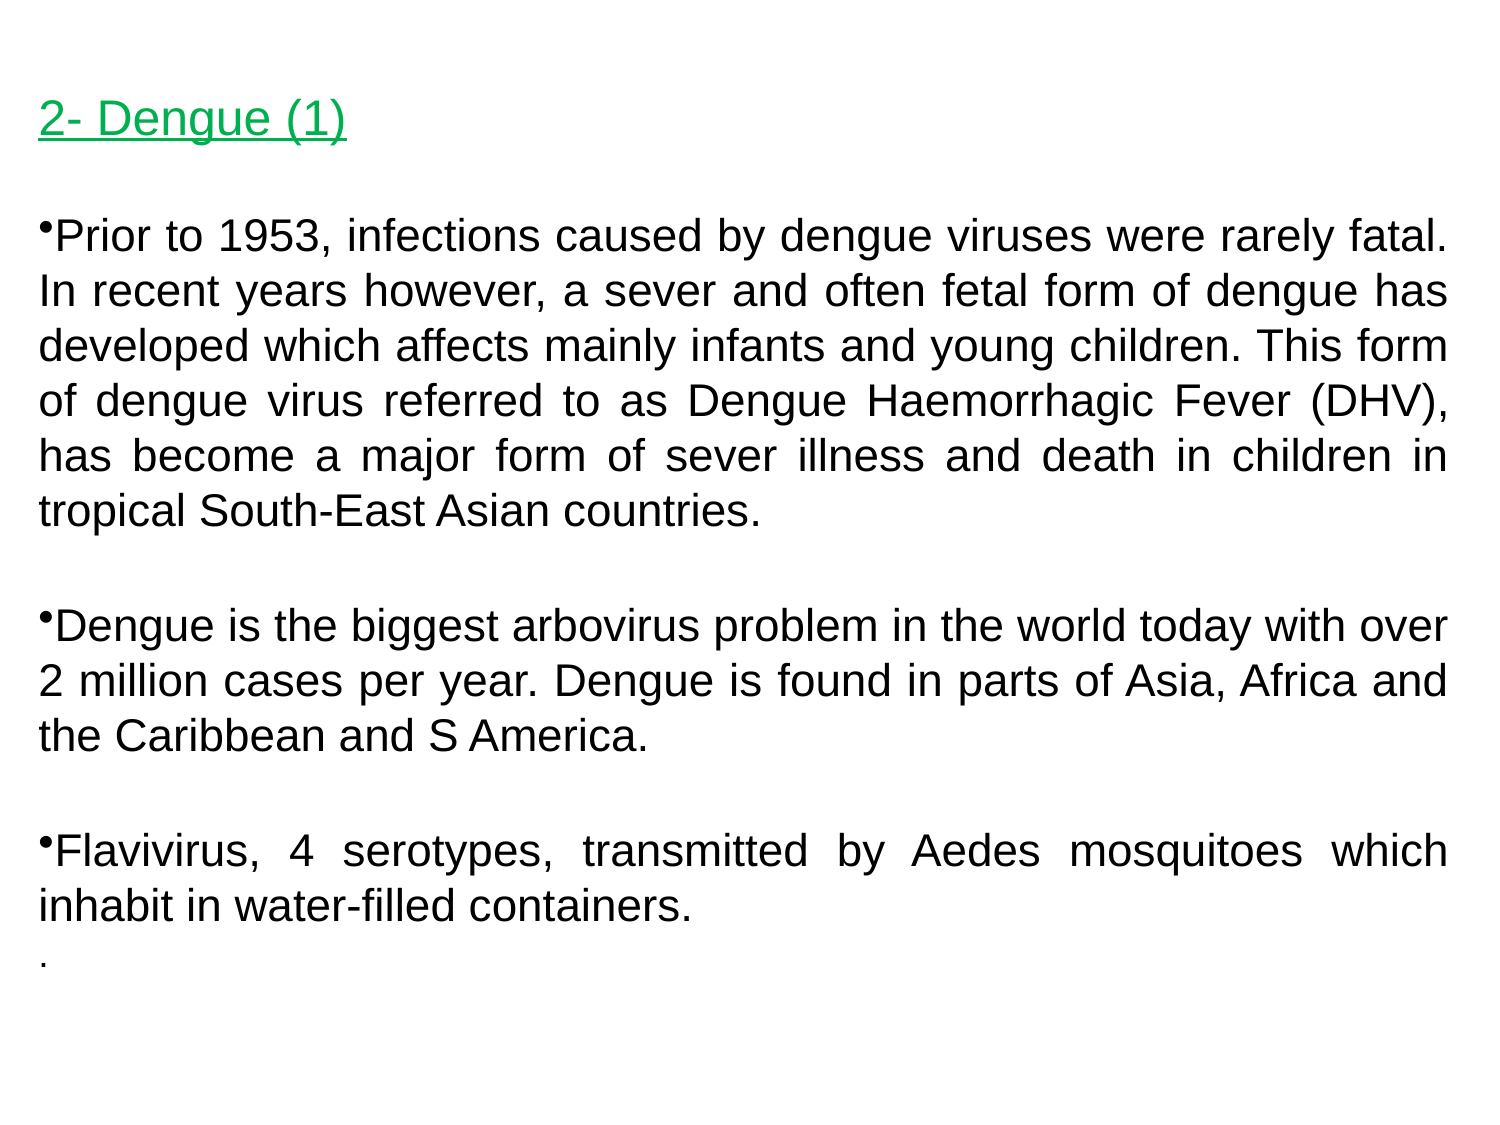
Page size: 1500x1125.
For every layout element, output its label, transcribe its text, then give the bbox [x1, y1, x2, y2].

text_box 2- Dengue (1) Prior to 1953, infections caused by dengue viruses were rarely fatal. In recent years however, a sever and often fetal form of dengue has developed which affects mainly infants and young children. This form of dengue virus referred to as Dengue Haemorrhagic Fever (DHV), has become a major form of sever illness and death in children in tropical South-East Asian countries. Dengue is the biggest arbovirus problem in the world today with over 2 million cases per year. Dengue is found in parts of Asia, Africa and the Caribbean and S America. Flavivirus, 4 serotypes, transmitted by Aedes mosquitoes which inhabit in water-filled containers. . [23, 78, 1465, 983]
